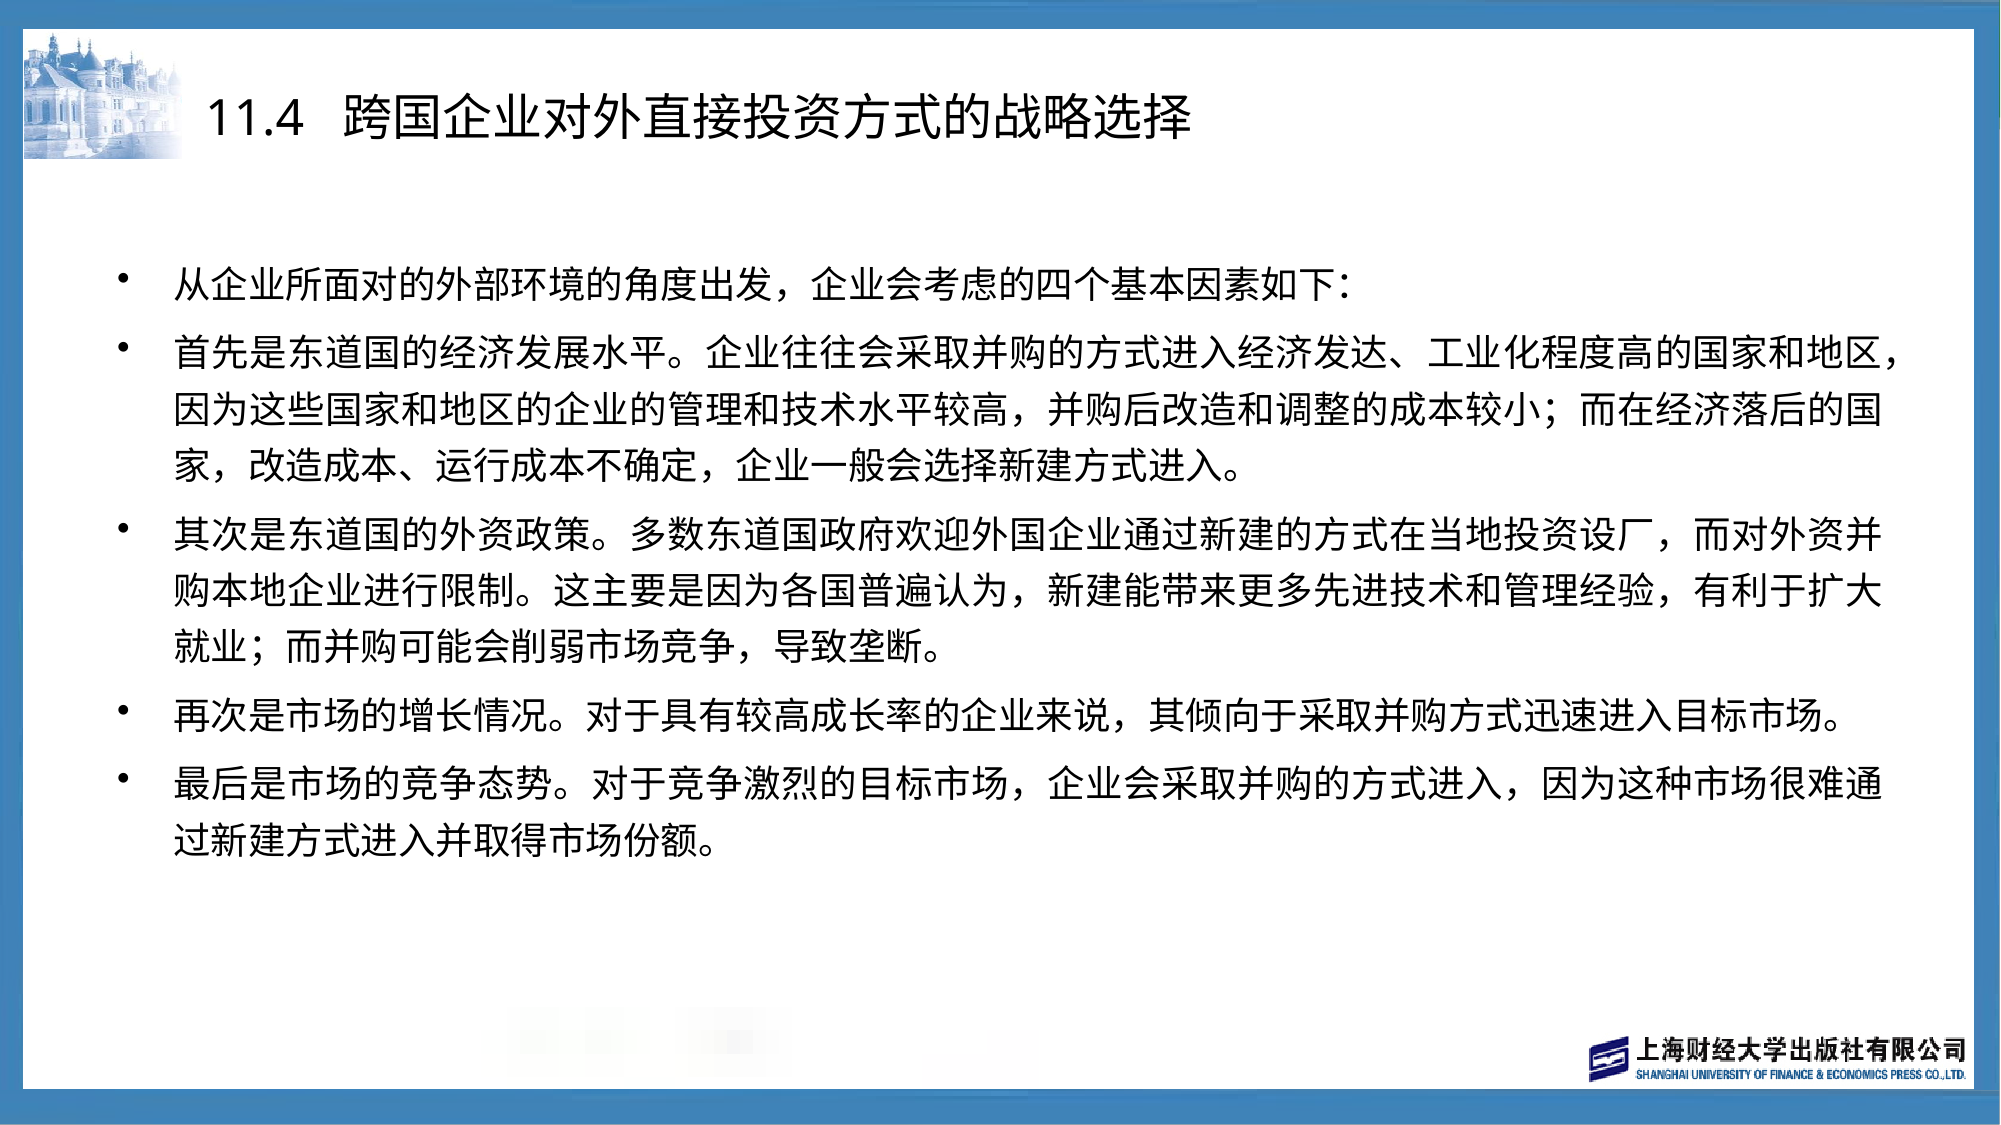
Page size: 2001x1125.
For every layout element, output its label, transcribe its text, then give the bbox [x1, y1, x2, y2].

picture [0, 0, 2001, 1125]
title 11.4 跨国企业对外直接投资方式的战略选择 [190, 64, 1547, 168]
list 从企业所面对的外部环境的角度出发，企业会考虑的四个基本因素如下： 首先是东道国的经济发展水平。企业往往会采取并购的方式进入经济发达、工业化程度高的国家和地区，因为这些国家和地区的企业的管理和技术水平较高，并购后改造和调整的成本较小；而在经济落后的国家，改造成本、运行成本不确定，企业一般会选择新建方式进入。 其次是东道国的外资政策。多数东道国政府欢迎外国企业通过新建的方式在当地投资设厂，而对外资并购本地企业进行限制。这主要是因为各国普遍认为，新建能带来更多先进技术和管理经验，有利于扩大就业；而并购可能会削弱市场竞争，导致垄断。 再次是市场的增长情况。对于具有较高成长率的企业来说，其倾向于采取并购方式迅速进入目标市场。 最后是市场的竞争态势。对于竞争激烈的目标市场，企业会采取并购的方式进入，因为这种市场很难通过新建方式进入并取得市场份额。 [102, 241, 1898, 1065]
